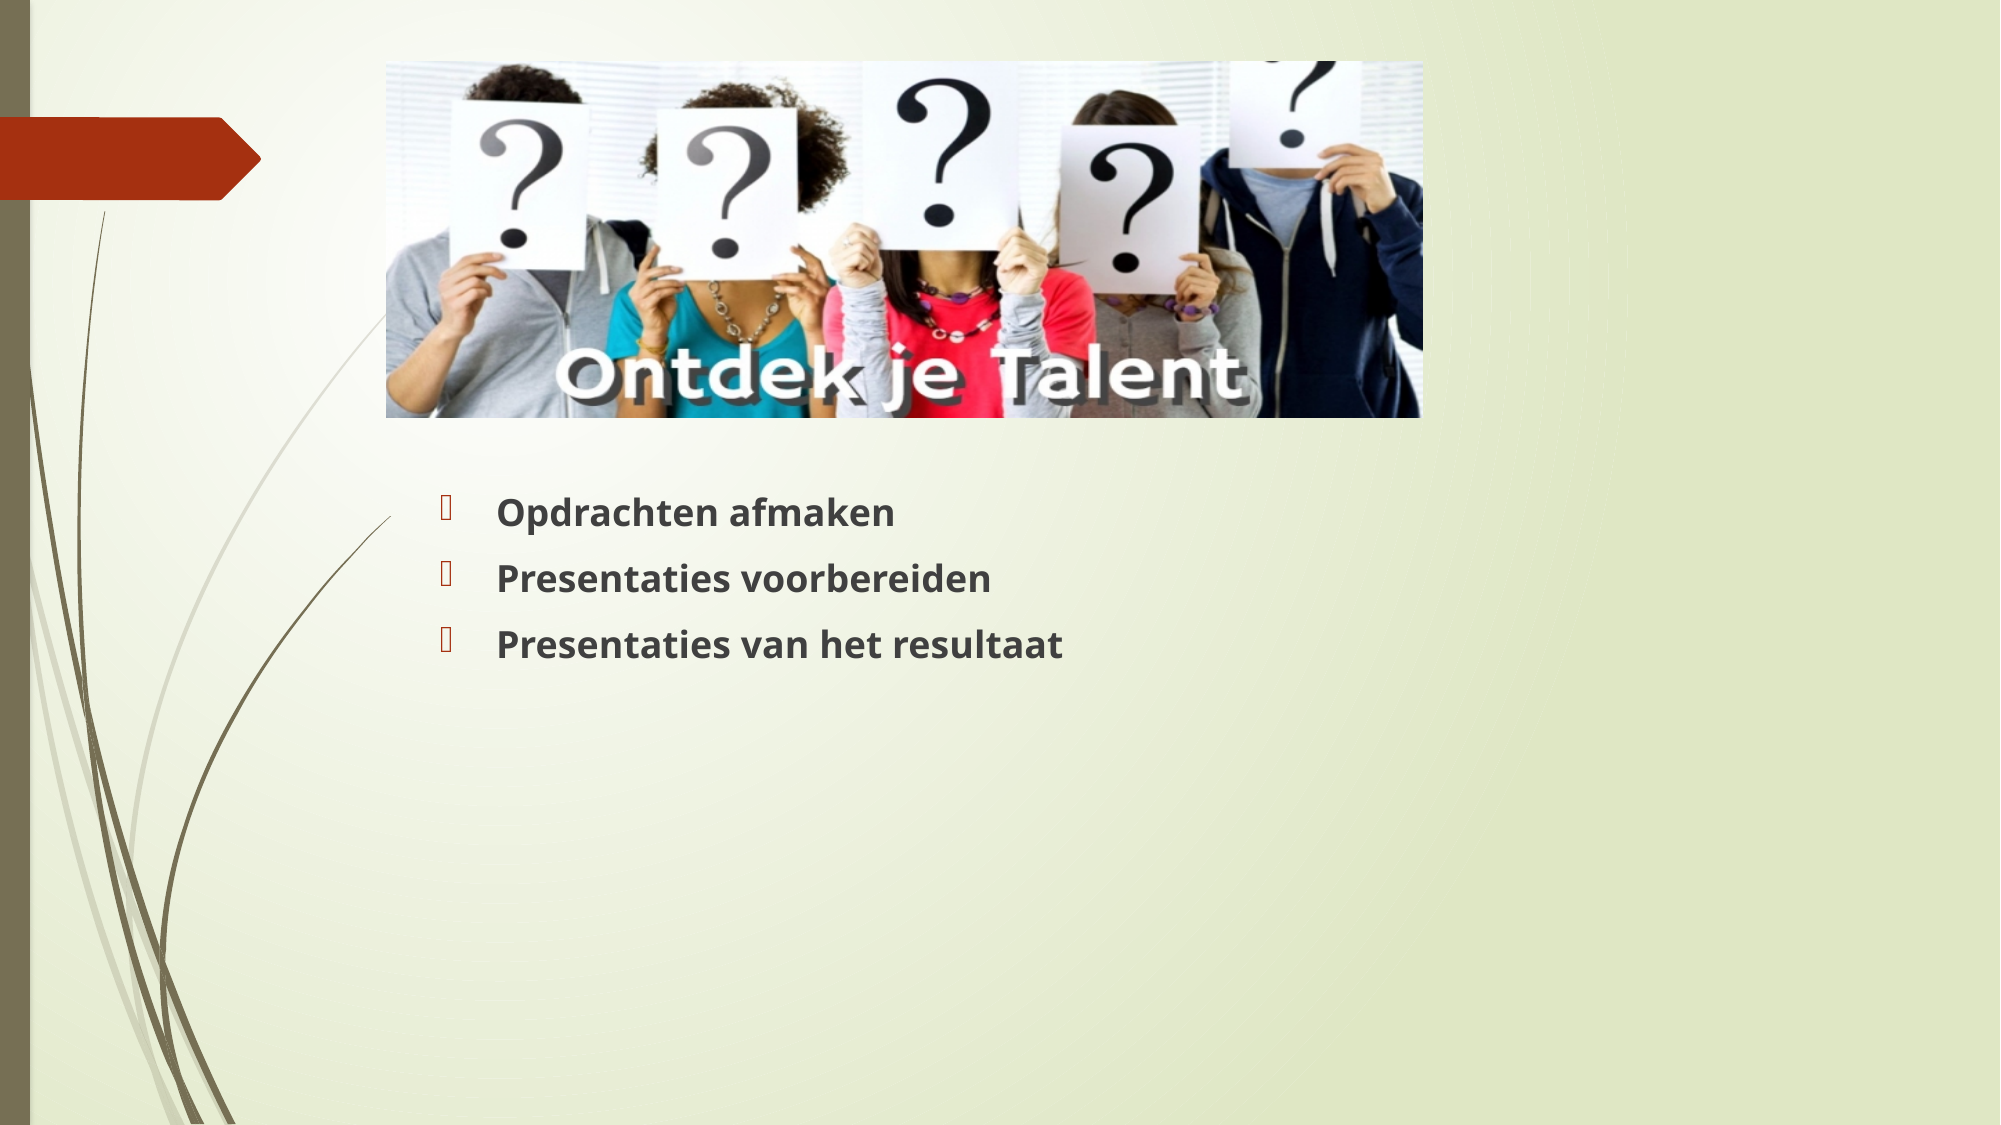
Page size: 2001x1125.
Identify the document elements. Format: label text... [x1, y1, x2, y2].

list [386, 60, 1423, 418]
list Opdrachten afmaken Presentaties voorbereiden Presentaties van het resultaat [424, 350, 1888, 970]
